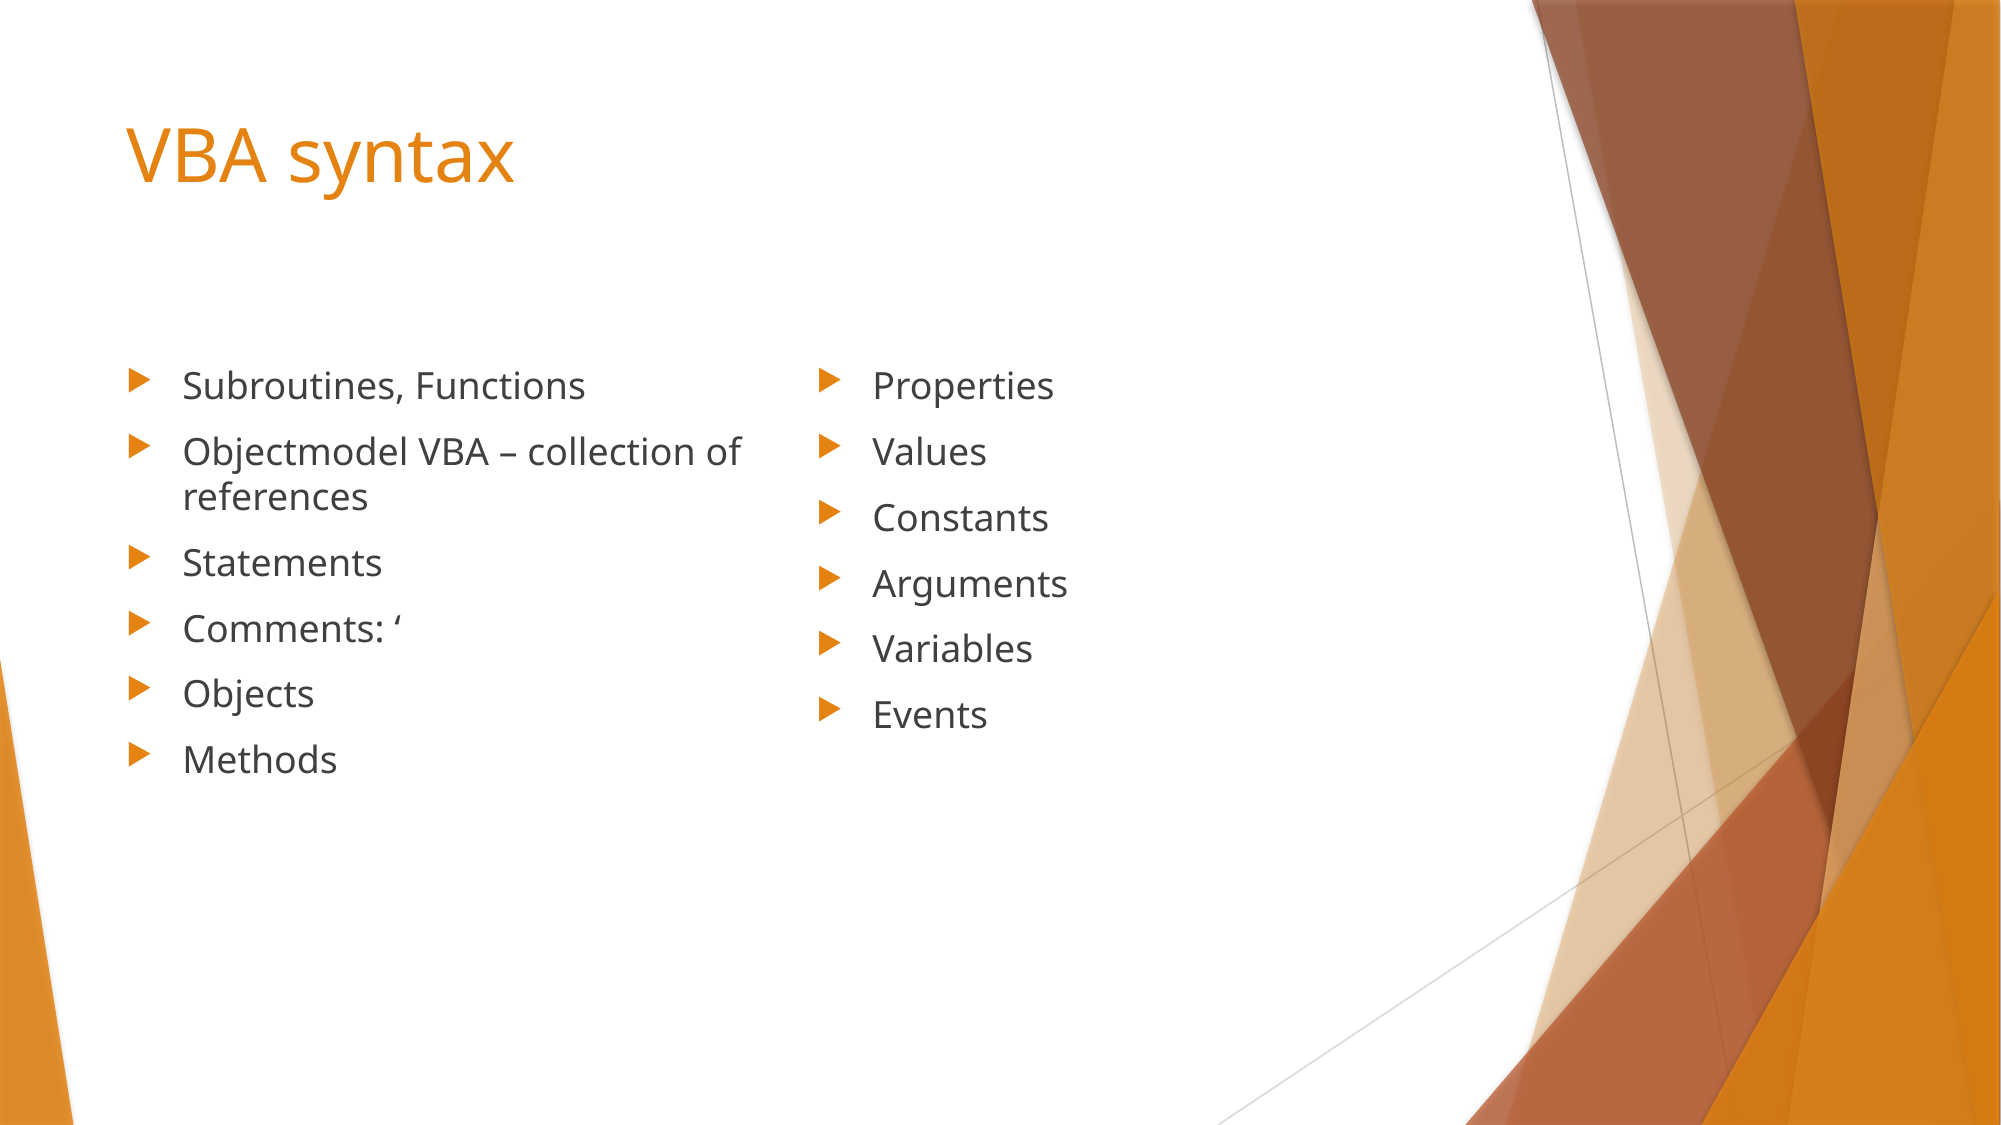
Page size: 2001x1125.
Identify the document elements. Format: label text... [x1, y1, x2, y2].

list Subroutines, Functions Objectmodel VBA – collection of references Statements Comments: ‘ Objects Methods Properties Values Constants Arguments Variables Events [111, 354, 1522, 809]
title VBA syntax [111, 99, 1522, 317]
